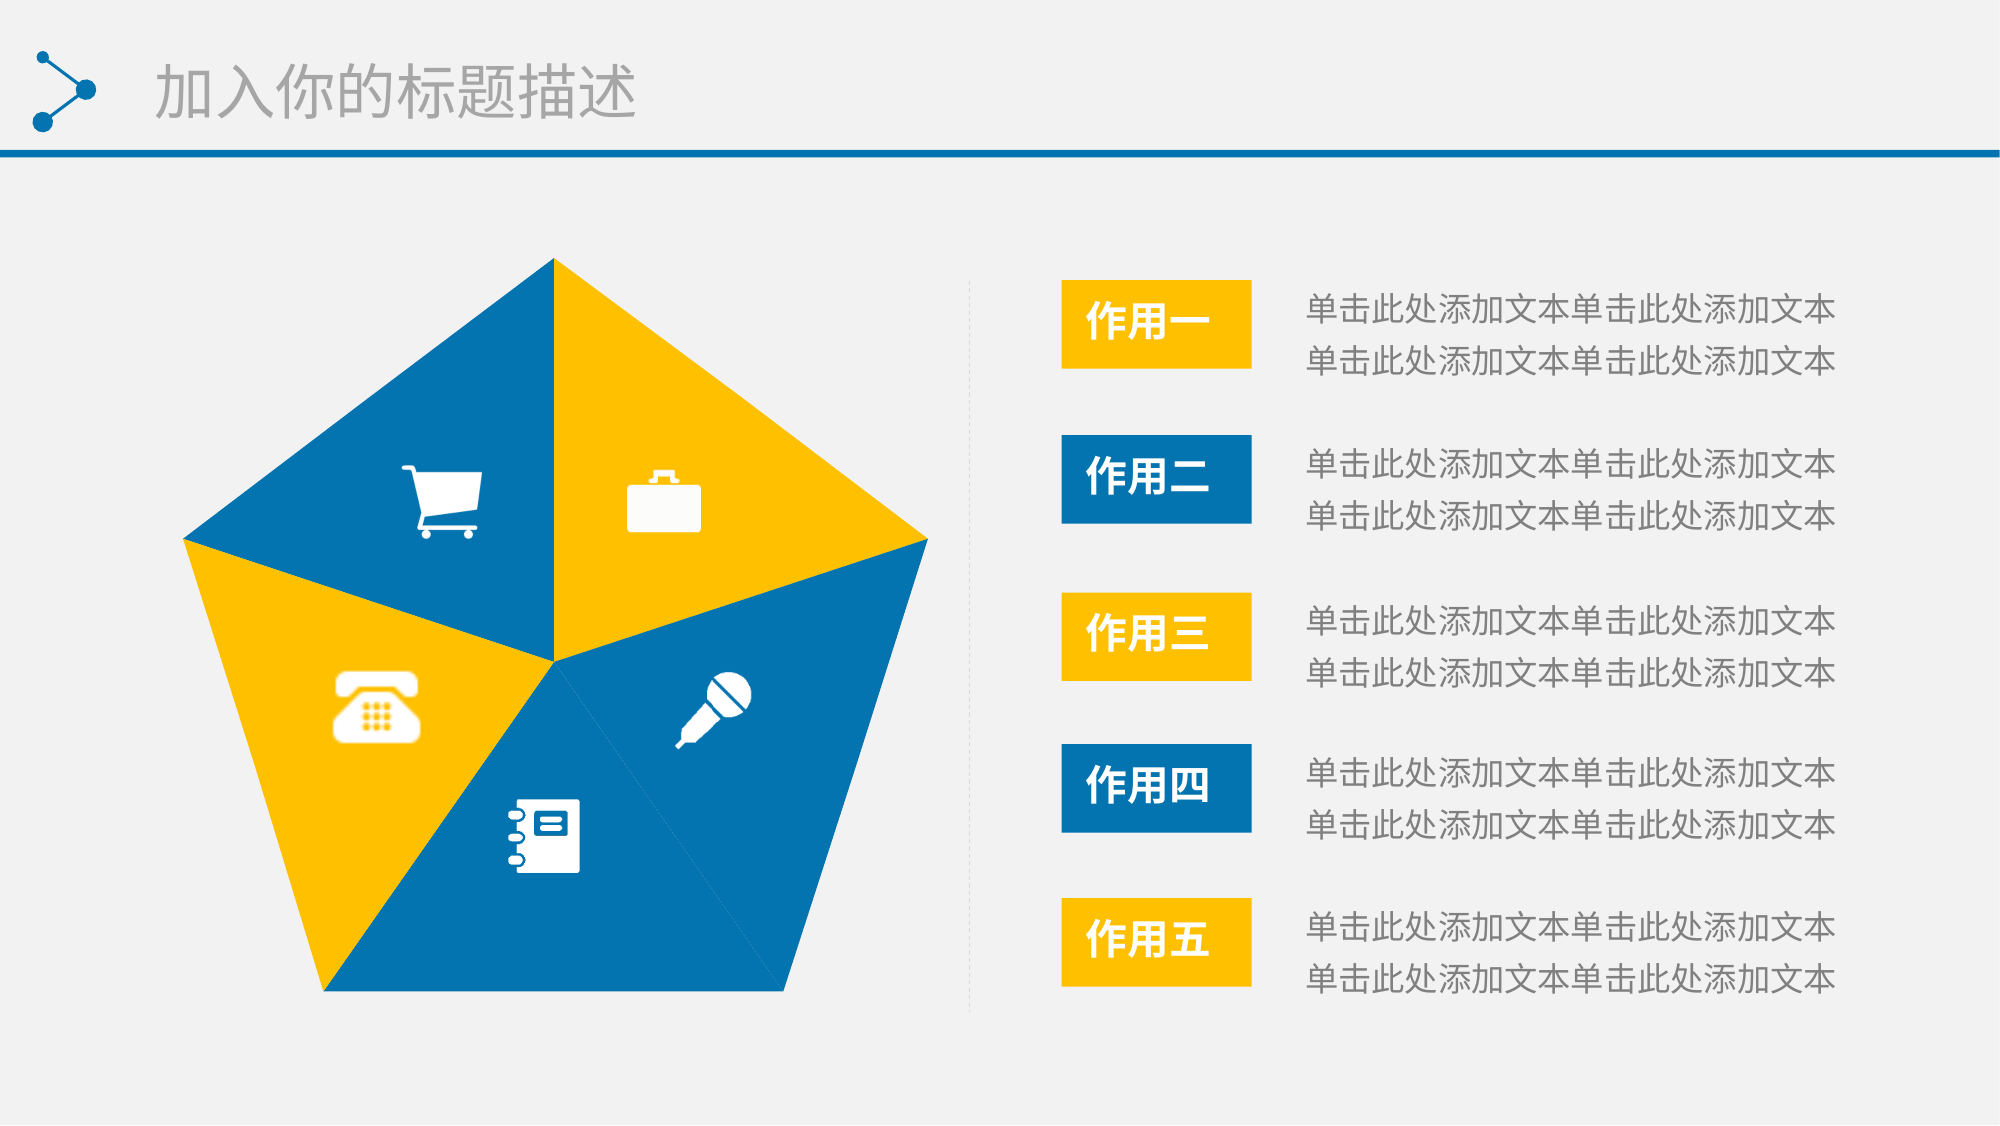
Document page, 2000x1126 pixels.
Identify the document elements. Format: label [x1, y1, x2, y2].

text_box [182, 257, 1880, 1013]
text_box [0, 46, 2000, 158]
